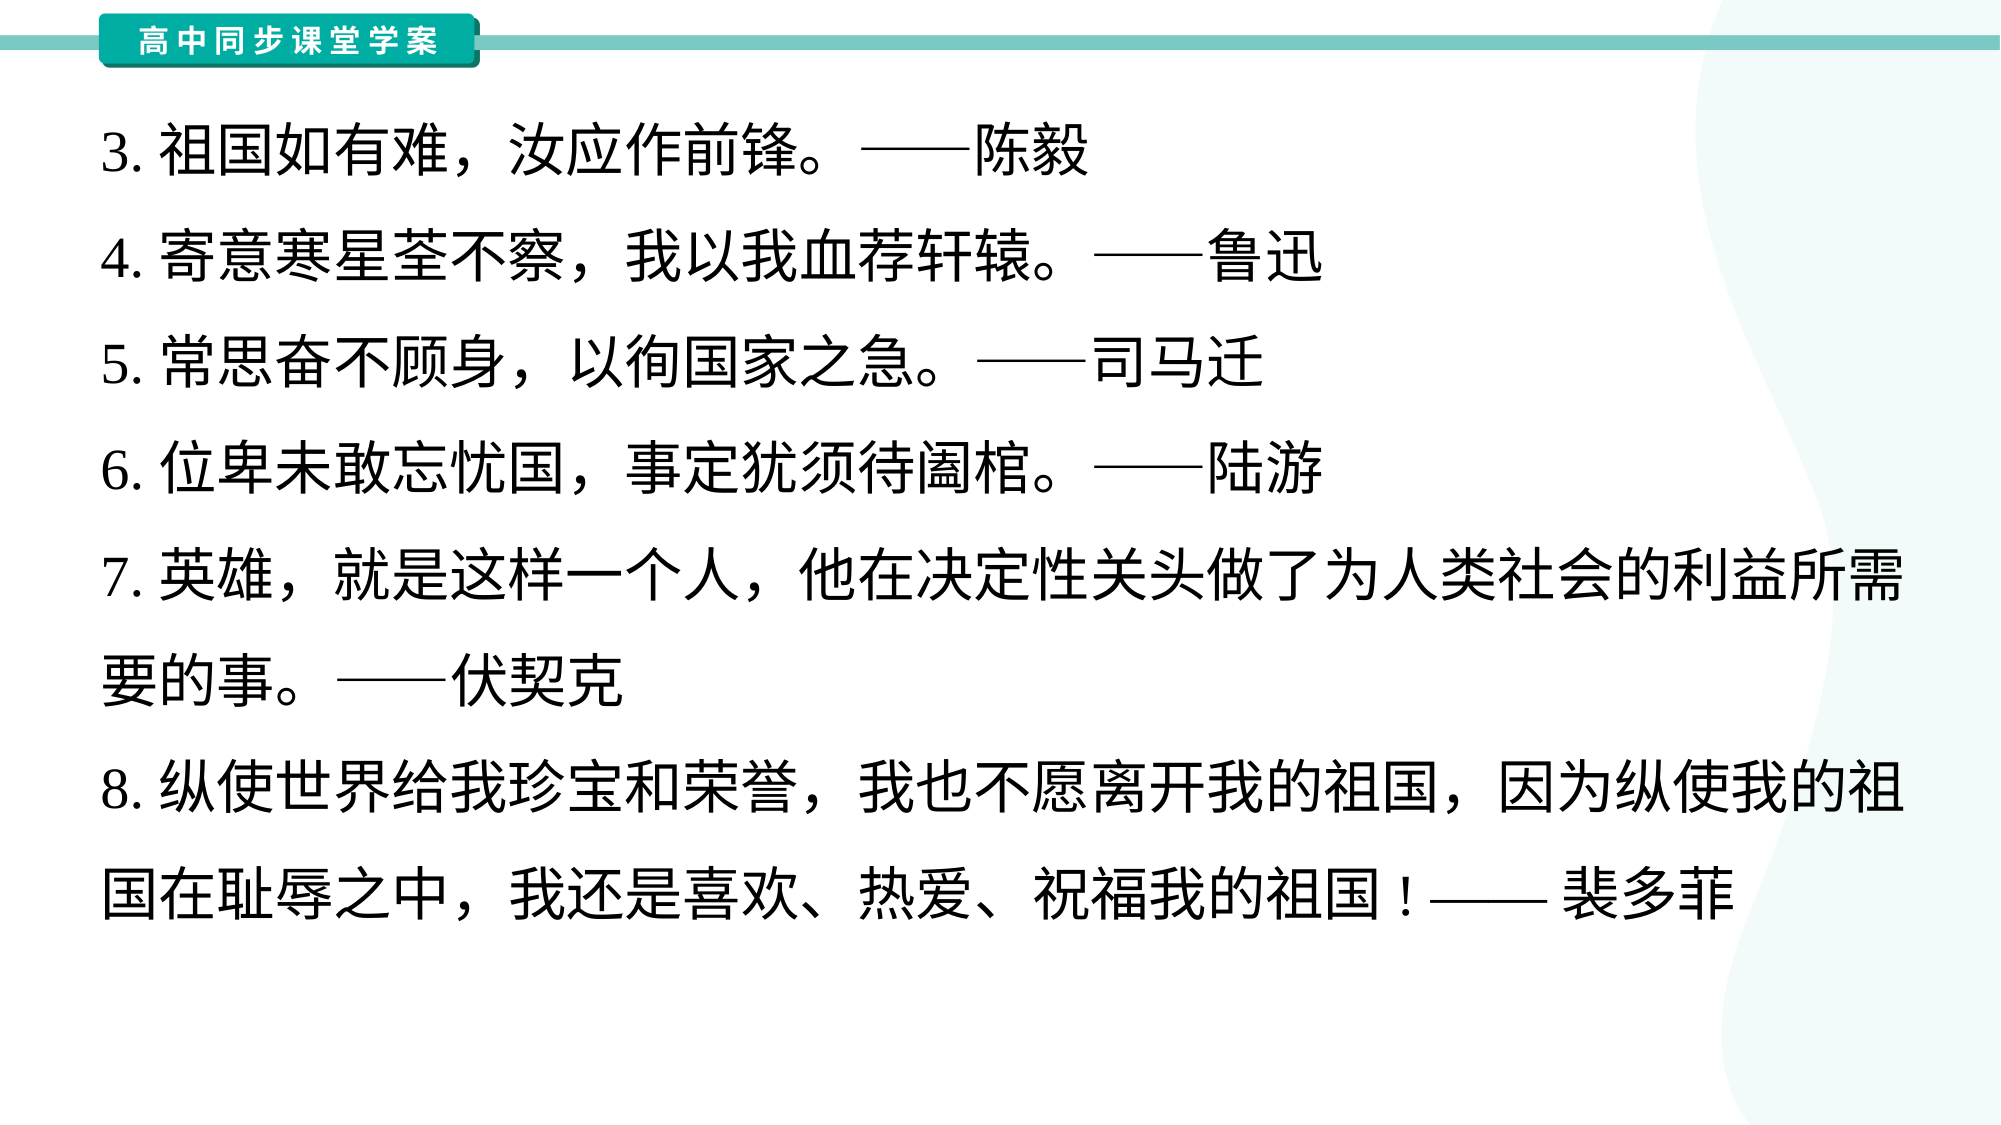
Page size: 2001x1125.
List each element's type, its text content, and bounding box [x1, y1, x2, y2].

text_box 3.祖国如有难，汝应作前锋。——陈毅 4.寄意寒星荃不察，我以我血荐轩辕。——鲁迅 5.常思奋不顾身，以徇国家之急。——司马迁 6.位卑未敢忘忧国，事定犹须待阖棺。——陆游 7.英雄，就是这样一个人，他在决定性关头做了为人类社会的利益所需 要的事。——伏契克 8.纵使世界给我珍宝和荣誉，我也不愿离开我的祖国，因为纵使我的祖 国在耻辱之中，我还是喜欢、热爱、祝福我的祖国! ——裴多菲 [100, 76, 1899, 927]
picture [0, 0, 2000, 1125]
